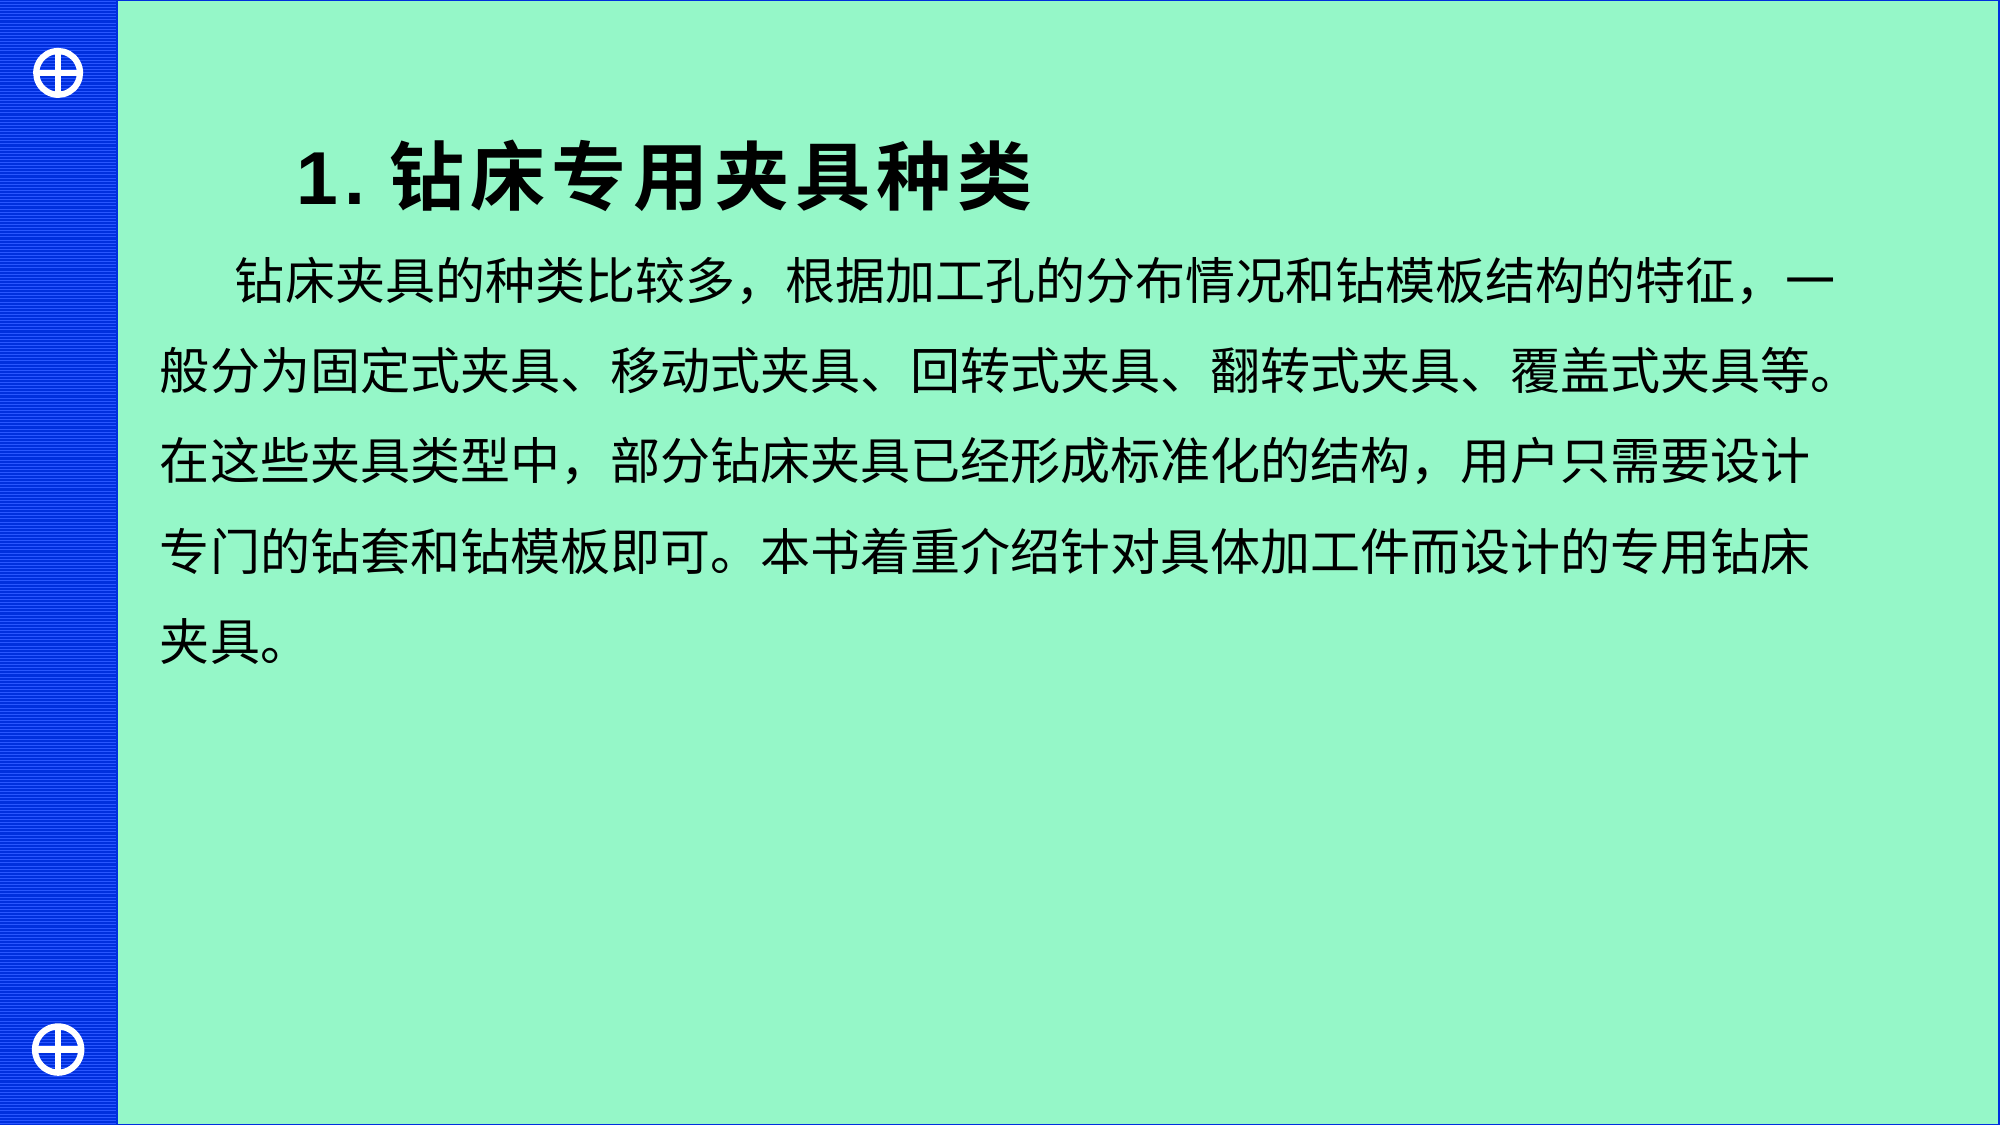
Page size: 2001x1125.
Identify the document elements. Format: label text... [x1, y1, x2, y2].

text_box 钻床夹具的种类比较多，根据加工孔的分布情况和钻模板结构的特征，一般分为固定式夹具、移动式夹具、回转式夹具、翻转式夹具、覆盖式夹具等。在这些夹具类型中，部分钻床夹具已经形成标准化的结构，用户只需要设计专门的钻套和钻模板即可。本书着重介绍针对具体加工件而设计的专用钻床夹具。 [145, 212, 1853, 738]
text_box 1.钻床专用夹具种类 [173, 106, 1462, 212]
